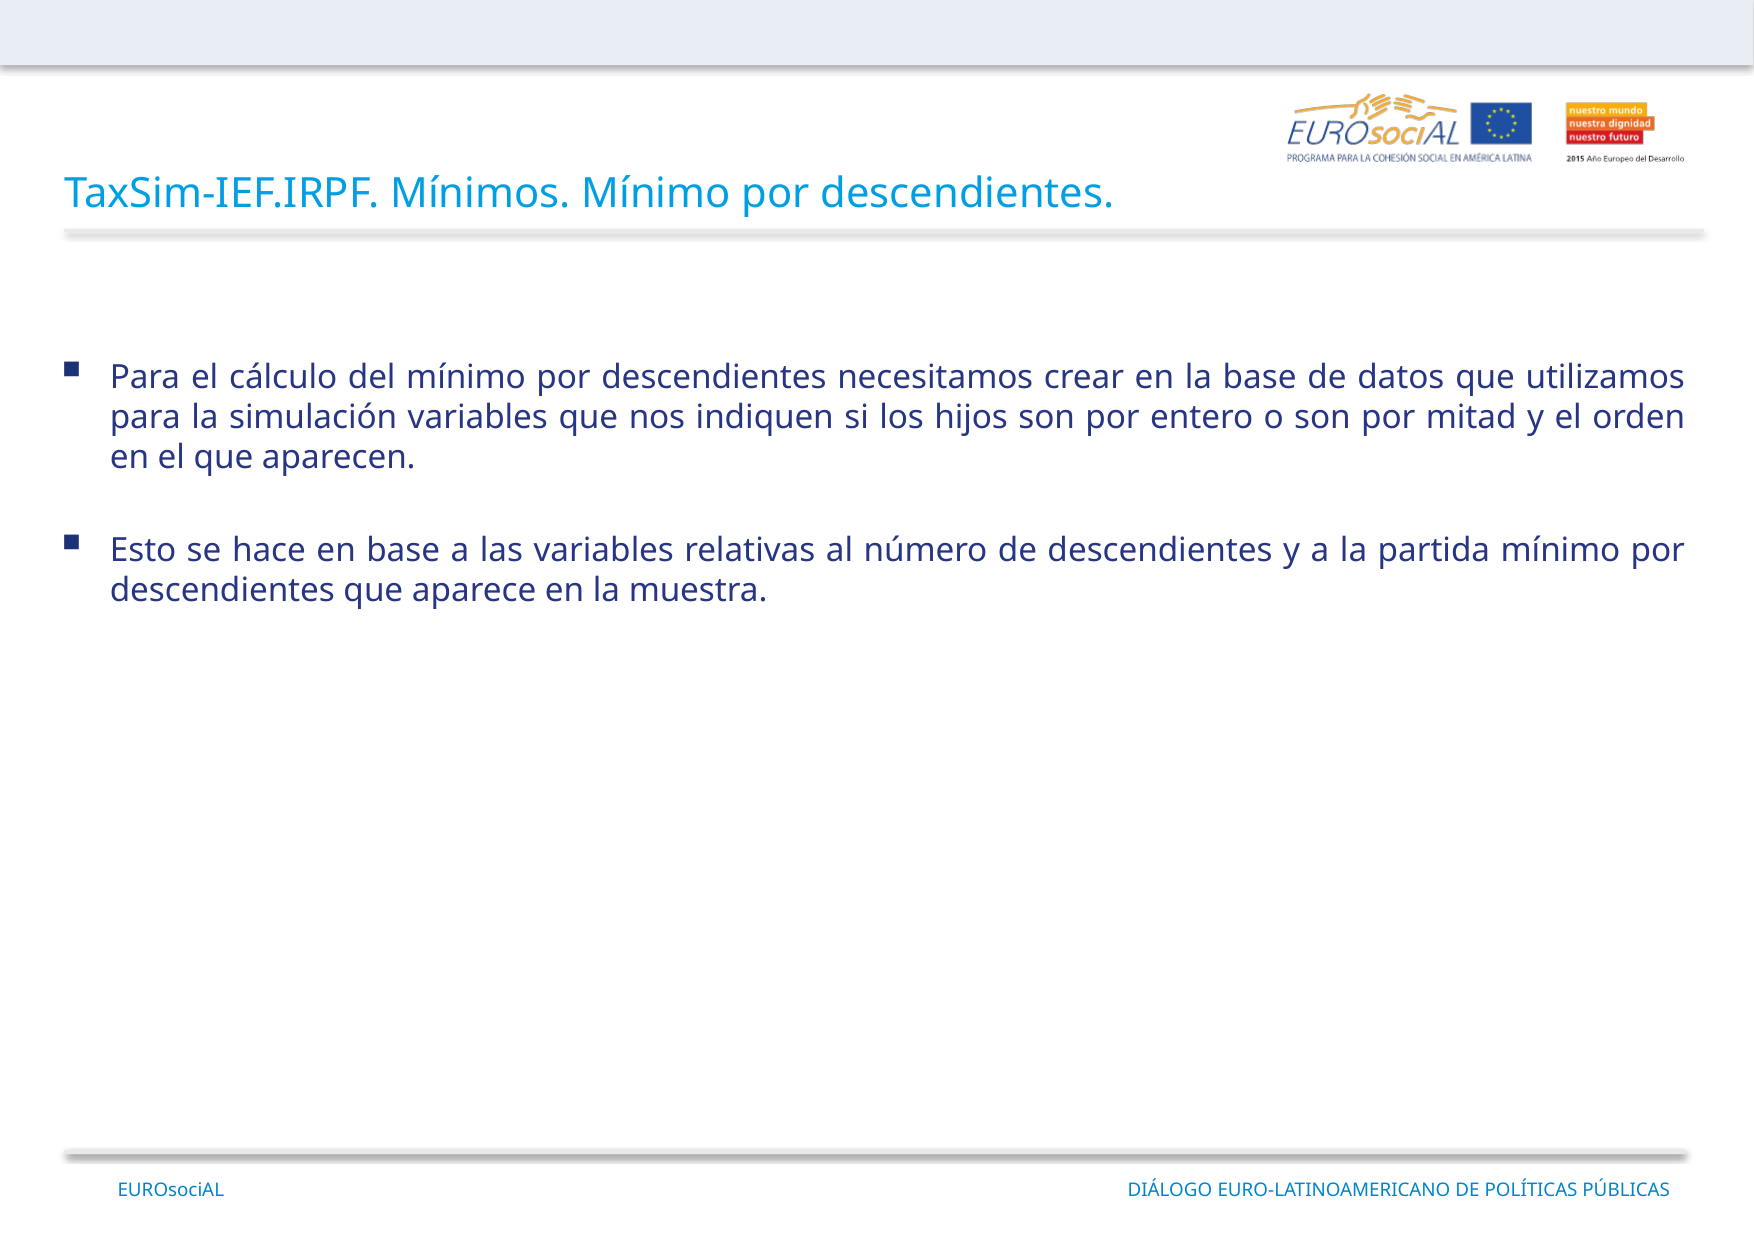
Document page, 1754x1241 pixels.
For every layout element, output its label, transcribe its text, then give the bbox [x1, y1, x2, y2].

picture [1278, 88, 1692, 173]
text_box TaxSim-IEF.IRPF. Mínimos. Mínimo por descendientes. [49, 158, 1628, 233]
text_box Para el cálculo del mínimo por descendientes necesitamos crear en la base de datos que utilizamos para la simulación variables que nos indiquen si los hijos son por entero o son por mitad y el orden en el que aparecen. Esto se hace en base a las variables relativas al número de descendientes y a la partida mínimo por descendientes que aparece en la muestra. [60, 289, 1688, 1140]
